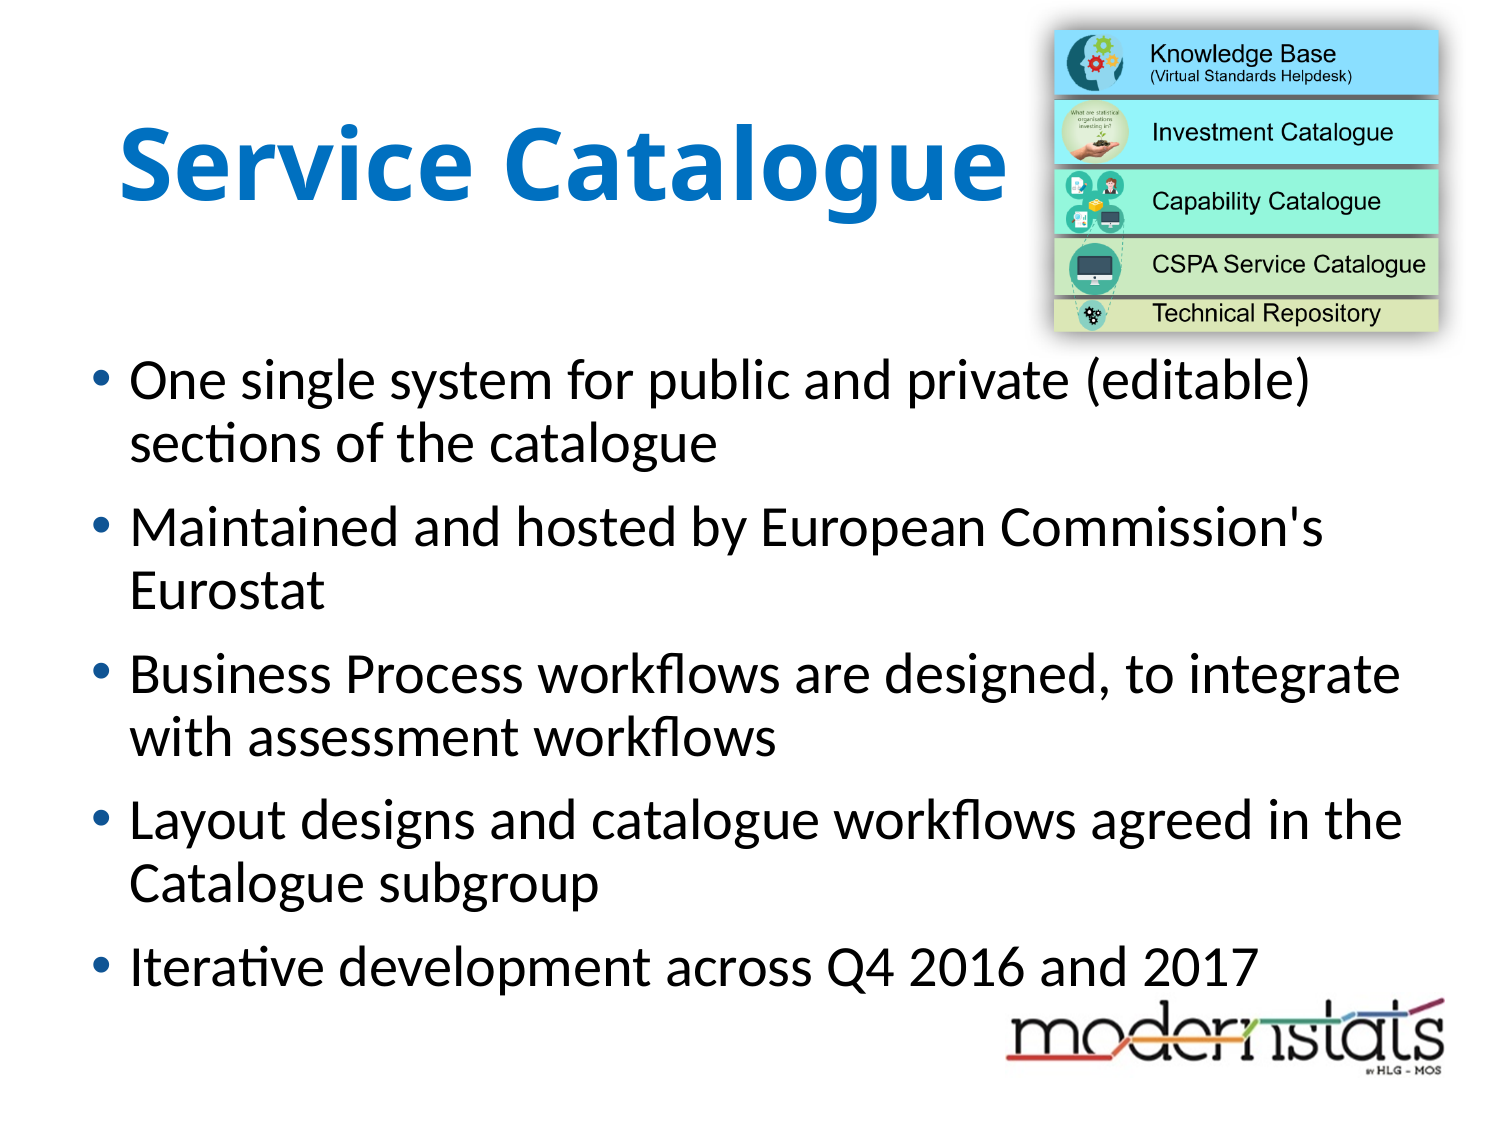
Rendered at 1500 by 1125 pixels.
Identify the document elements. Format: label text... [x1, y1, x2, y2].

picture [1054, 30, 1441, 342]
list One single system for public and private (editable) sections of the catalogue Maintained and hosted by European Commission's Eurostat Business Process workflows are designed, to integrate with assessment workflows Layout designs and catalogue workflows agreed in the Catalogue subgroup Iterative development across Q4 2016 and 2017 [76, 341, 1464, 744]
title Service Catalogue [103, 59, 1031, 278]
text_box [76, 753, 1117, 1125]
picture [1117, 992, 1445, 1078]
